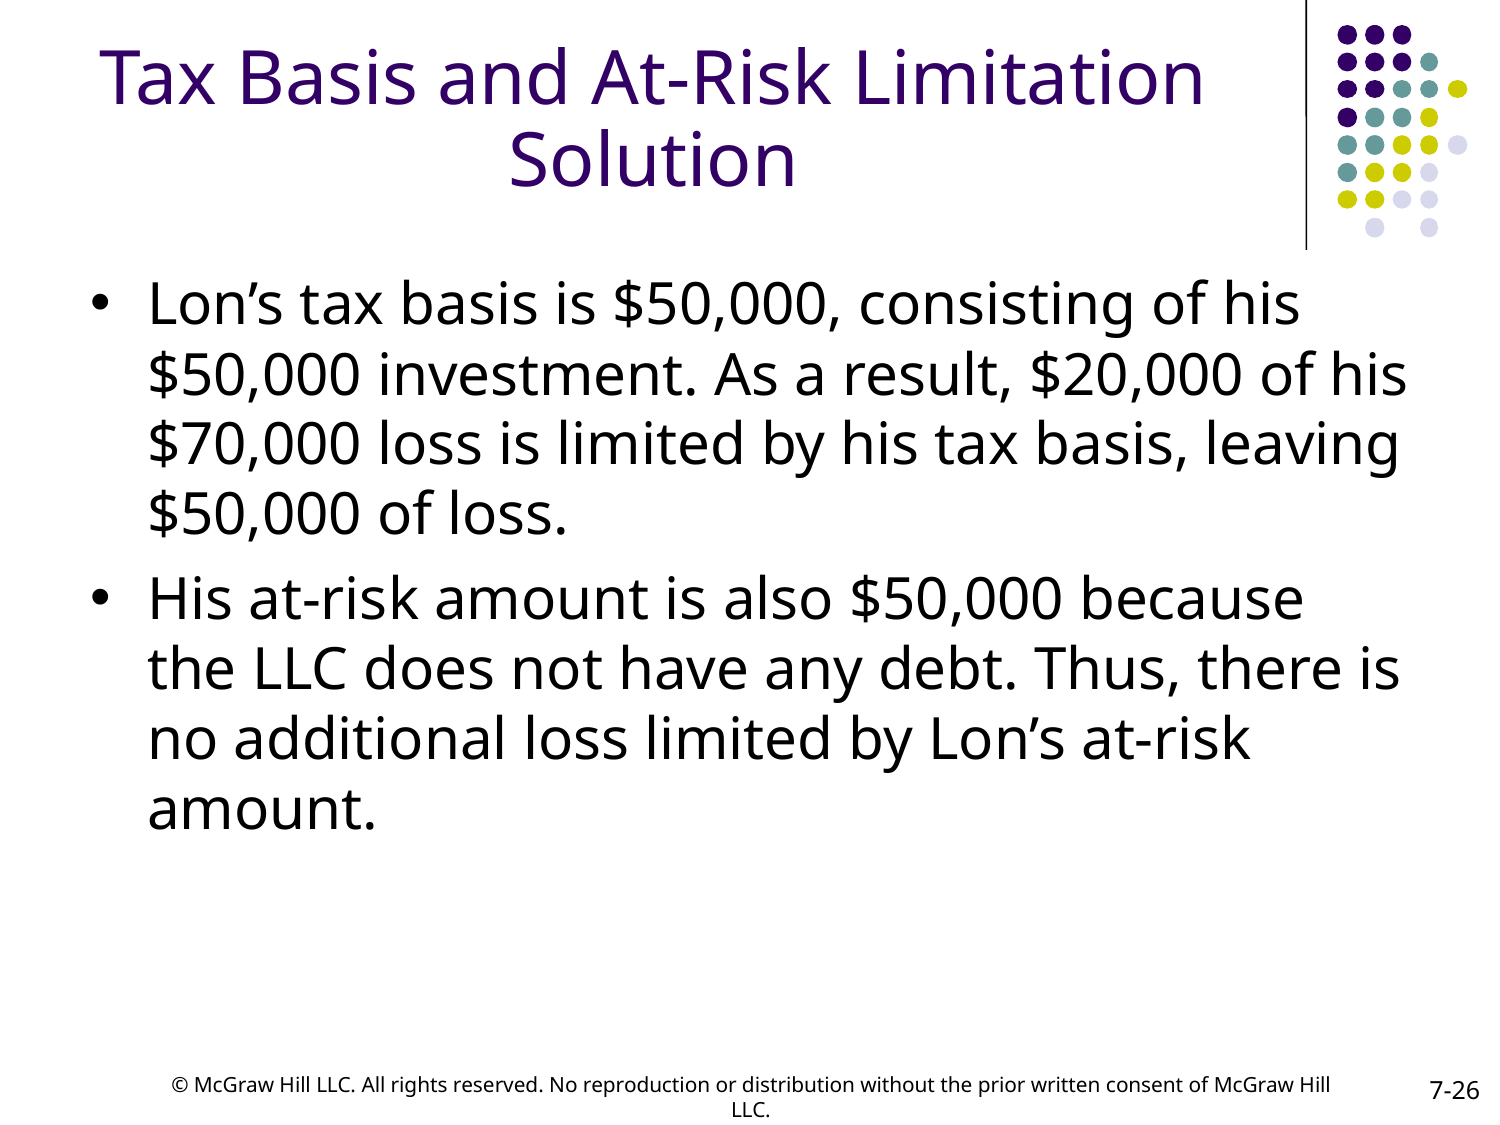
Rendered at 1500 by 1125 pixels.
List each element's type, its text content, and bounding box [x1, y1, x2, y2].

slide_number 7-26 [1345, 1061, 1496, 1122]
title Tax Basis and At-Risk Limitation Solution [32, 8, 1275, 234]
list Lon’s tax basis is $50,000, consisting of his $50,000 investment. As a result, $20,000 of his $70,000 loss is limited by his tax basis, leaving $50,000 of loss. His at-risk amount is also $50,000 because the LLC does not have any debt. Thus, there is no additional loss limited by Lon’s at-risk amount. [75, 259, 1425, 1062]
